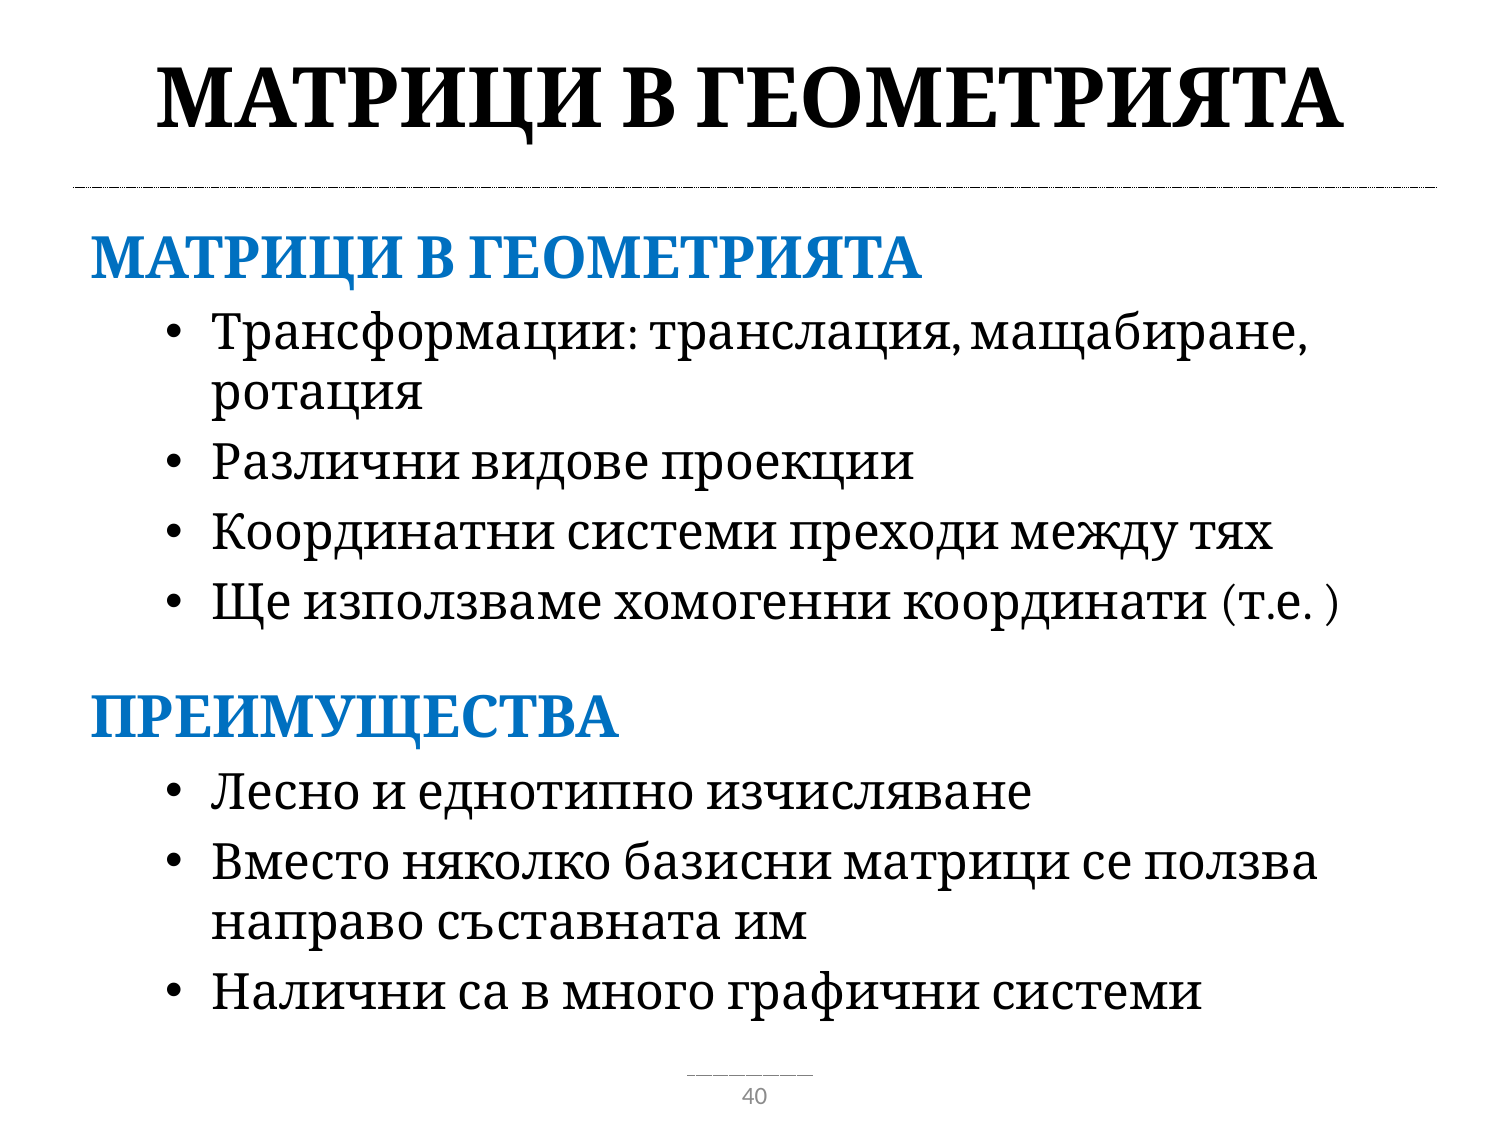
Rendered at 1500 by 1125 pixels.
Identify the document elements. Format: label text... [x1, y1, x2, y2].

slide_number 40 [579, 1065, 930, 1125]
title Матрици в геометрията [0, 0, 1500, 188]
